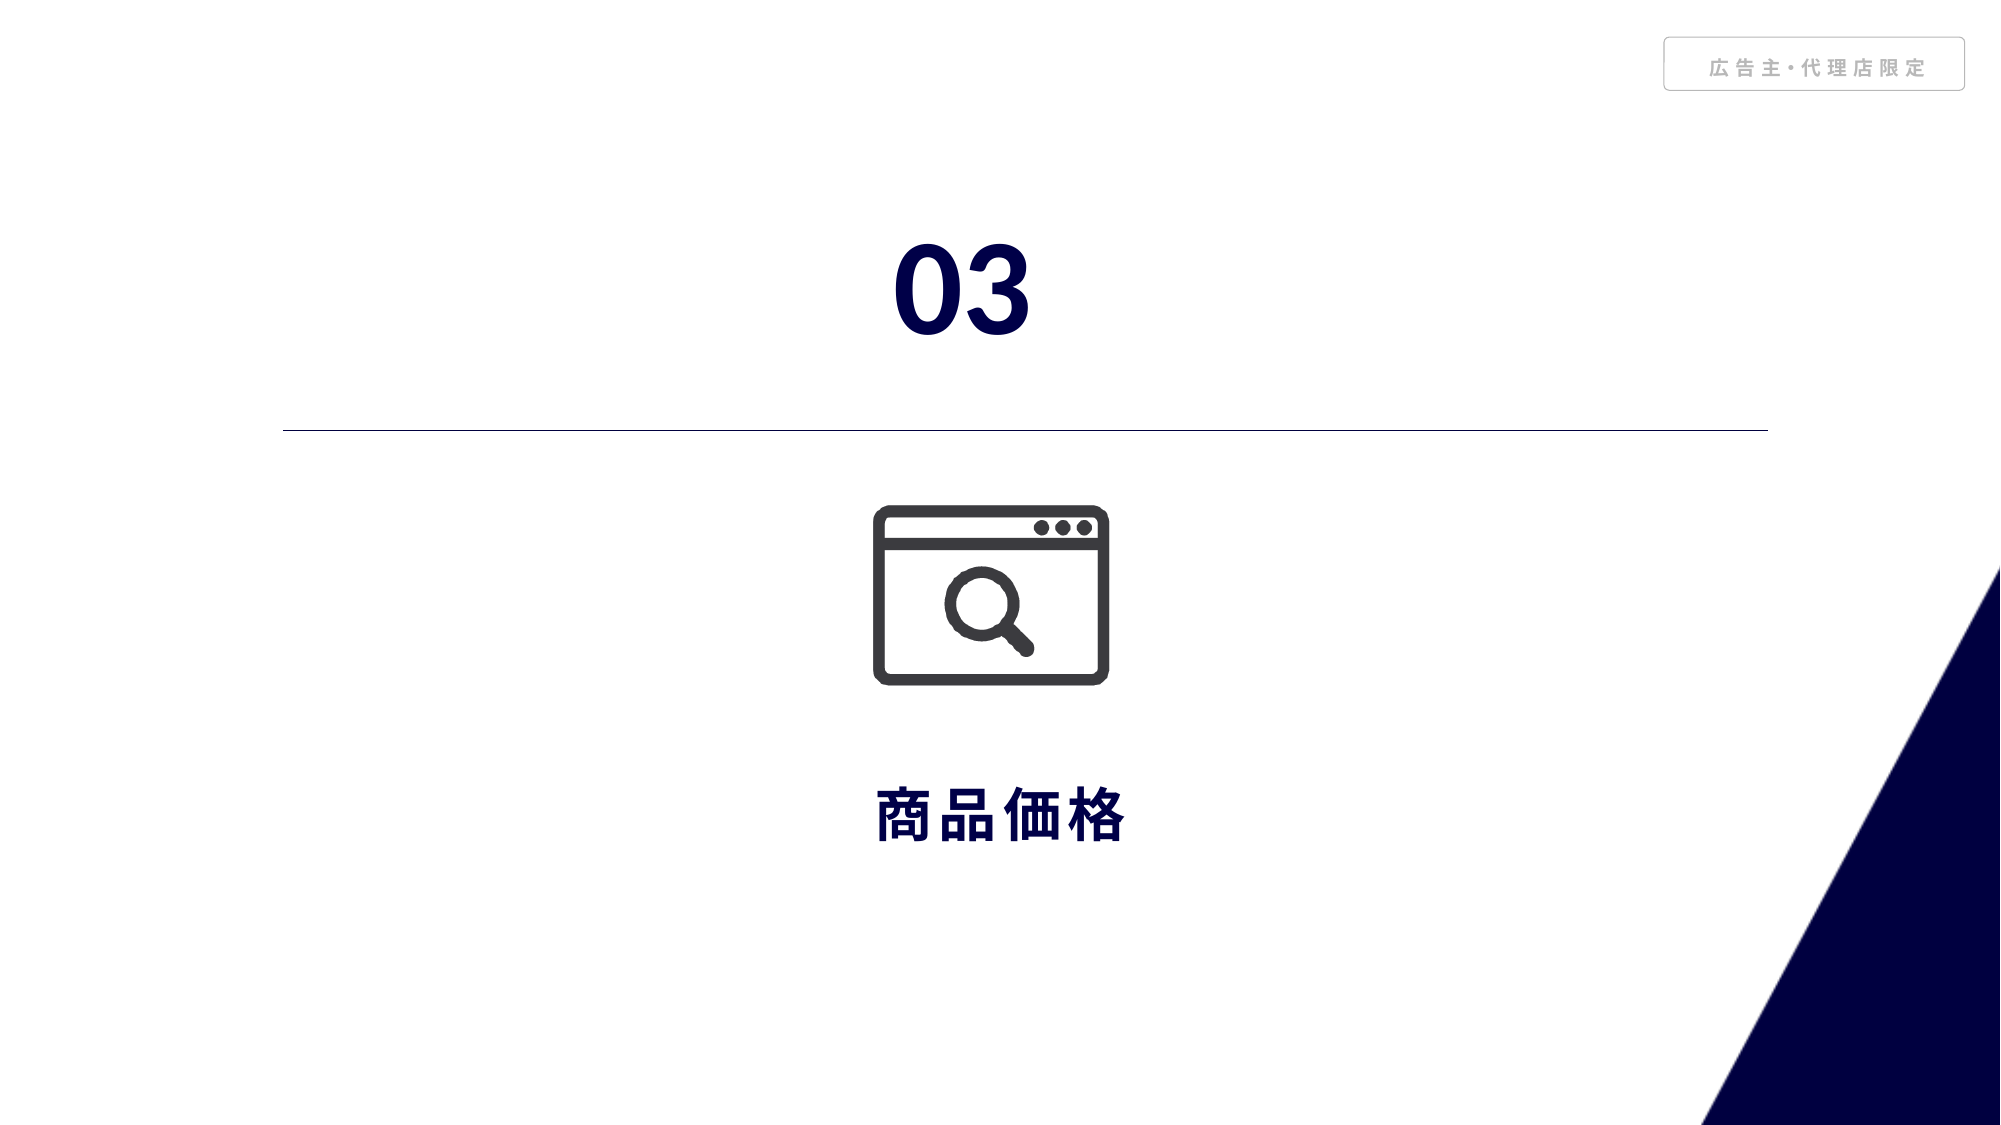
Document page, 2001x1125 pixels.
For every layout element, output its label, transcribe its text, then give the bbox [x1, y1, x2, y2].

list 03 [878, 207, 1103, 382]
picture [860, 474, 1121, 715]
list 商品価格 [512, 779, 1488, 869]
